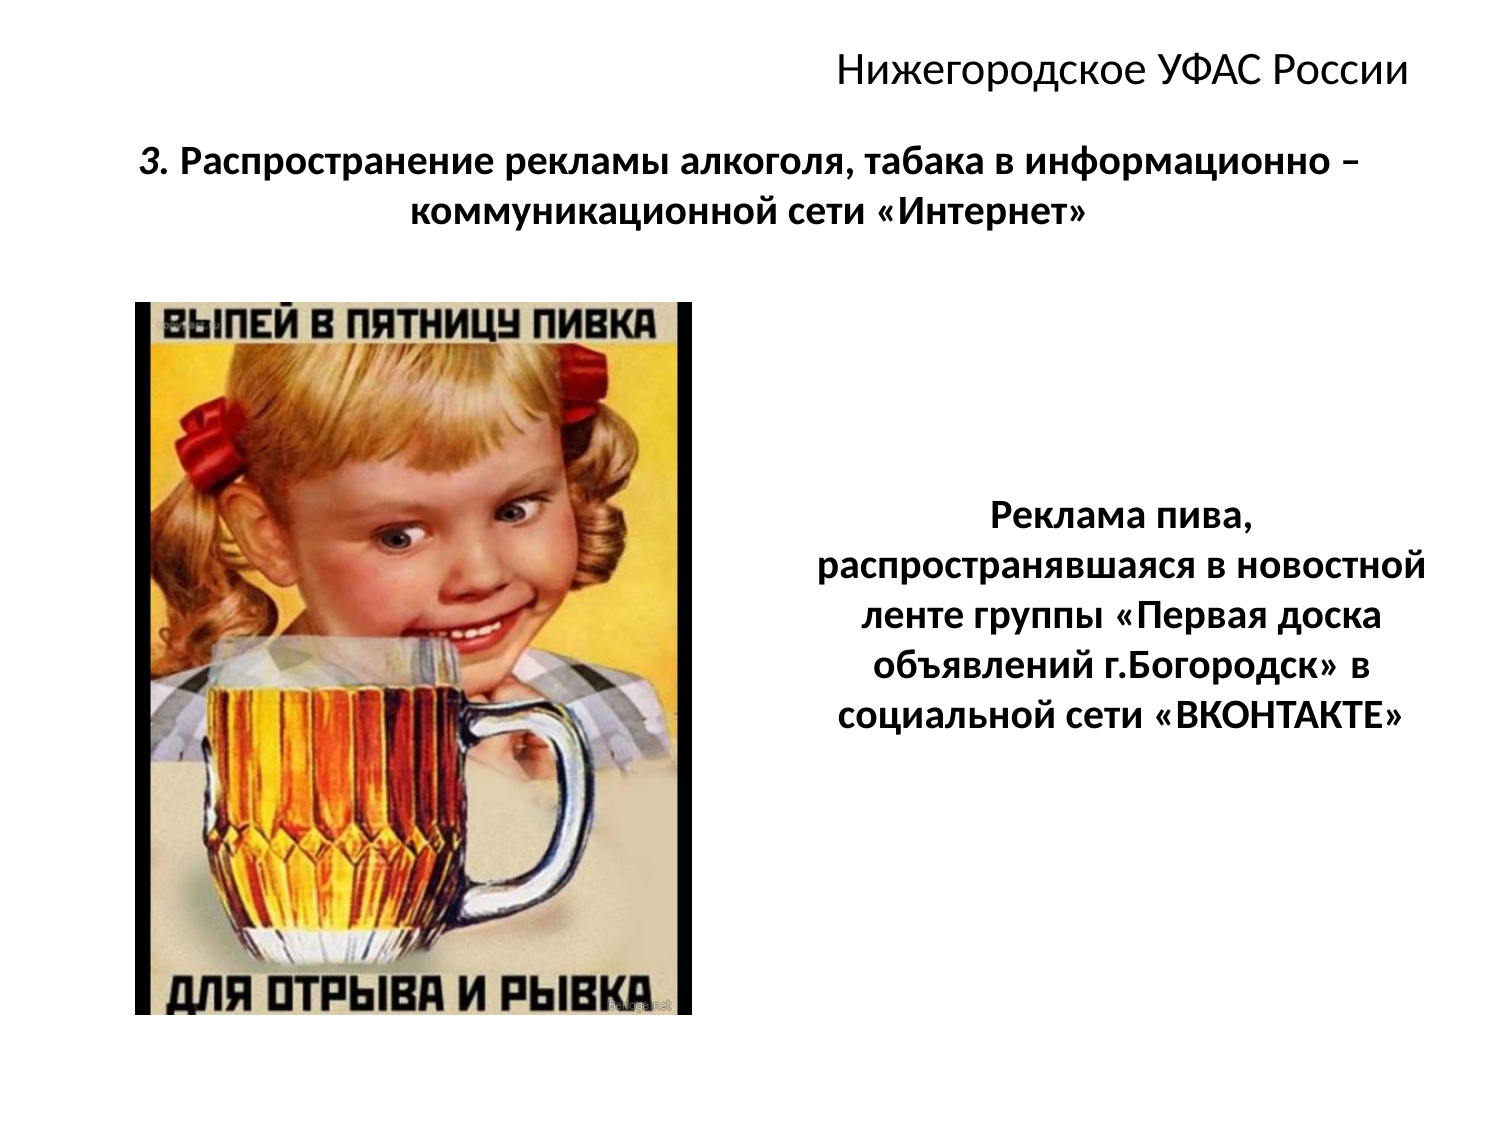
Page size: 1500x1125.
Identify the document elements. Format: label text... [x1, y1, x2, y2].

picture [135, 302, 692, 1015]
text_box 3. Распространение рекламы алкоголя, табака в информационно –коммуникационной сети «Интернет» [112, 125, 1388, 241]
title Нижегородское УФАС России [75, 30, 1425, 102]
text_box Реклама пива, распространявшаяся в новостной ленте группы «Первая доска объявлений г.Богородск» в социальной сети «ВКОНТАКТЕ» [797, 479, 1447, 745]
